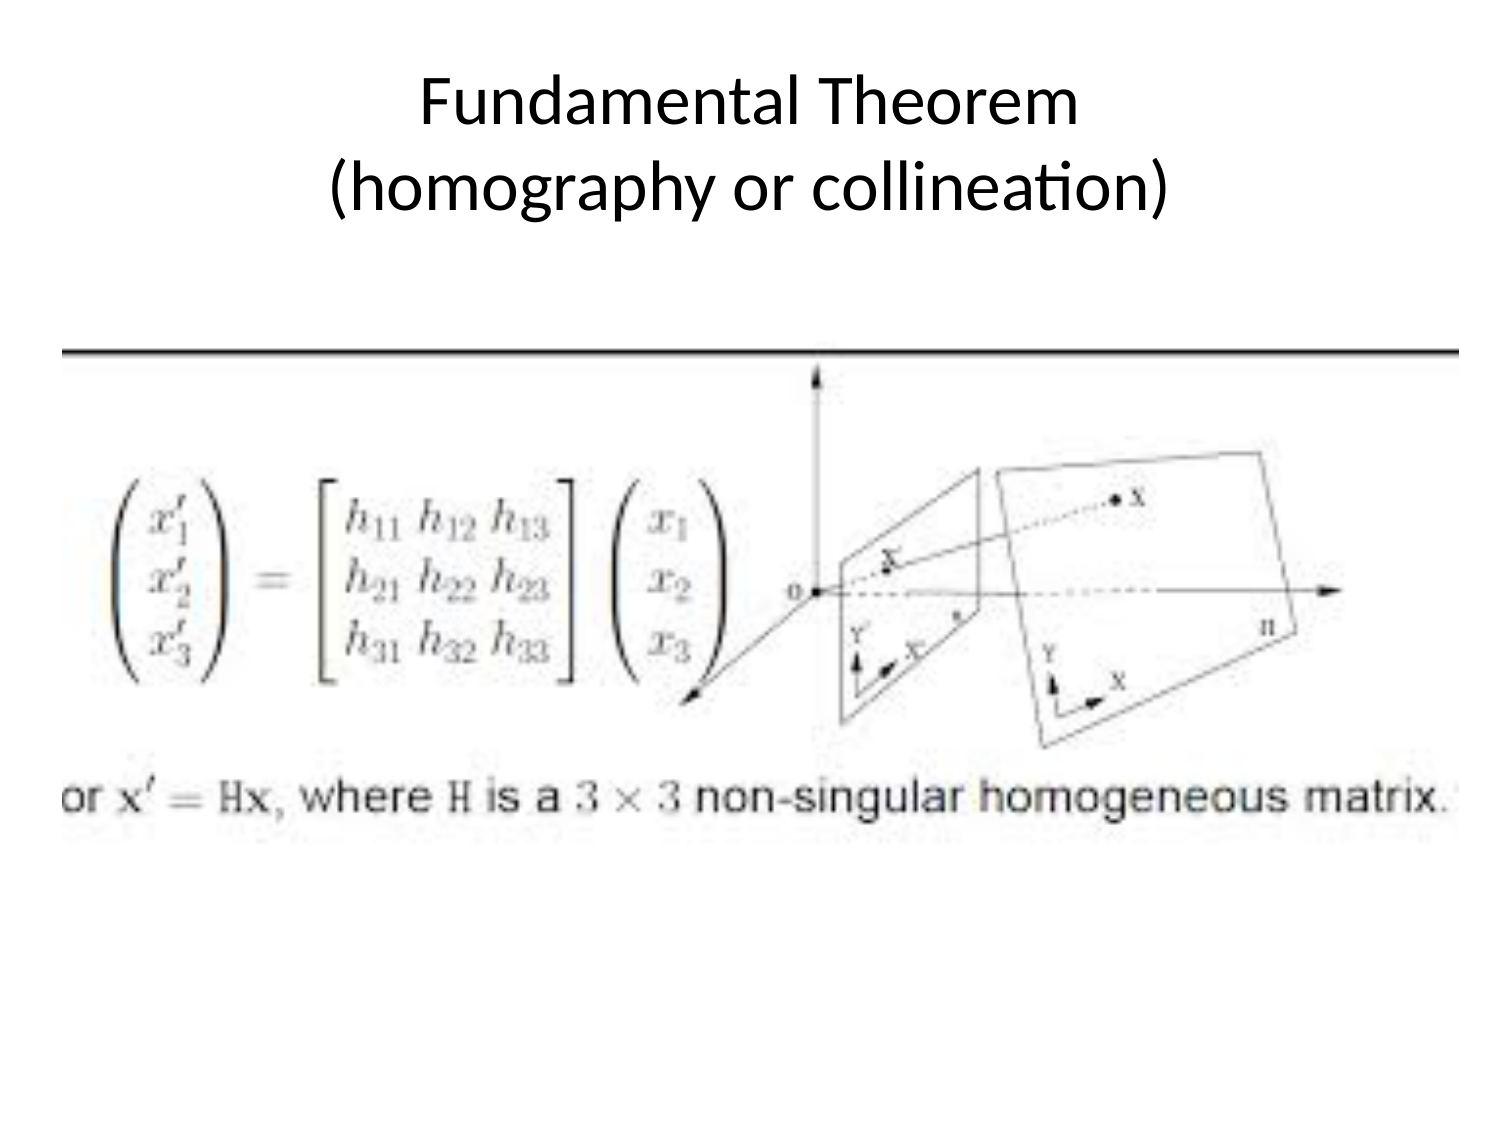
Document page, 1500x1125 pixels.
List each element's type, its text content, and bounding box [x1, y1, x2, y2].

title Fundamental Theorem (homography or collineation) [75, 45, 1425, 233]
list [62, 312, 1459, 865]
